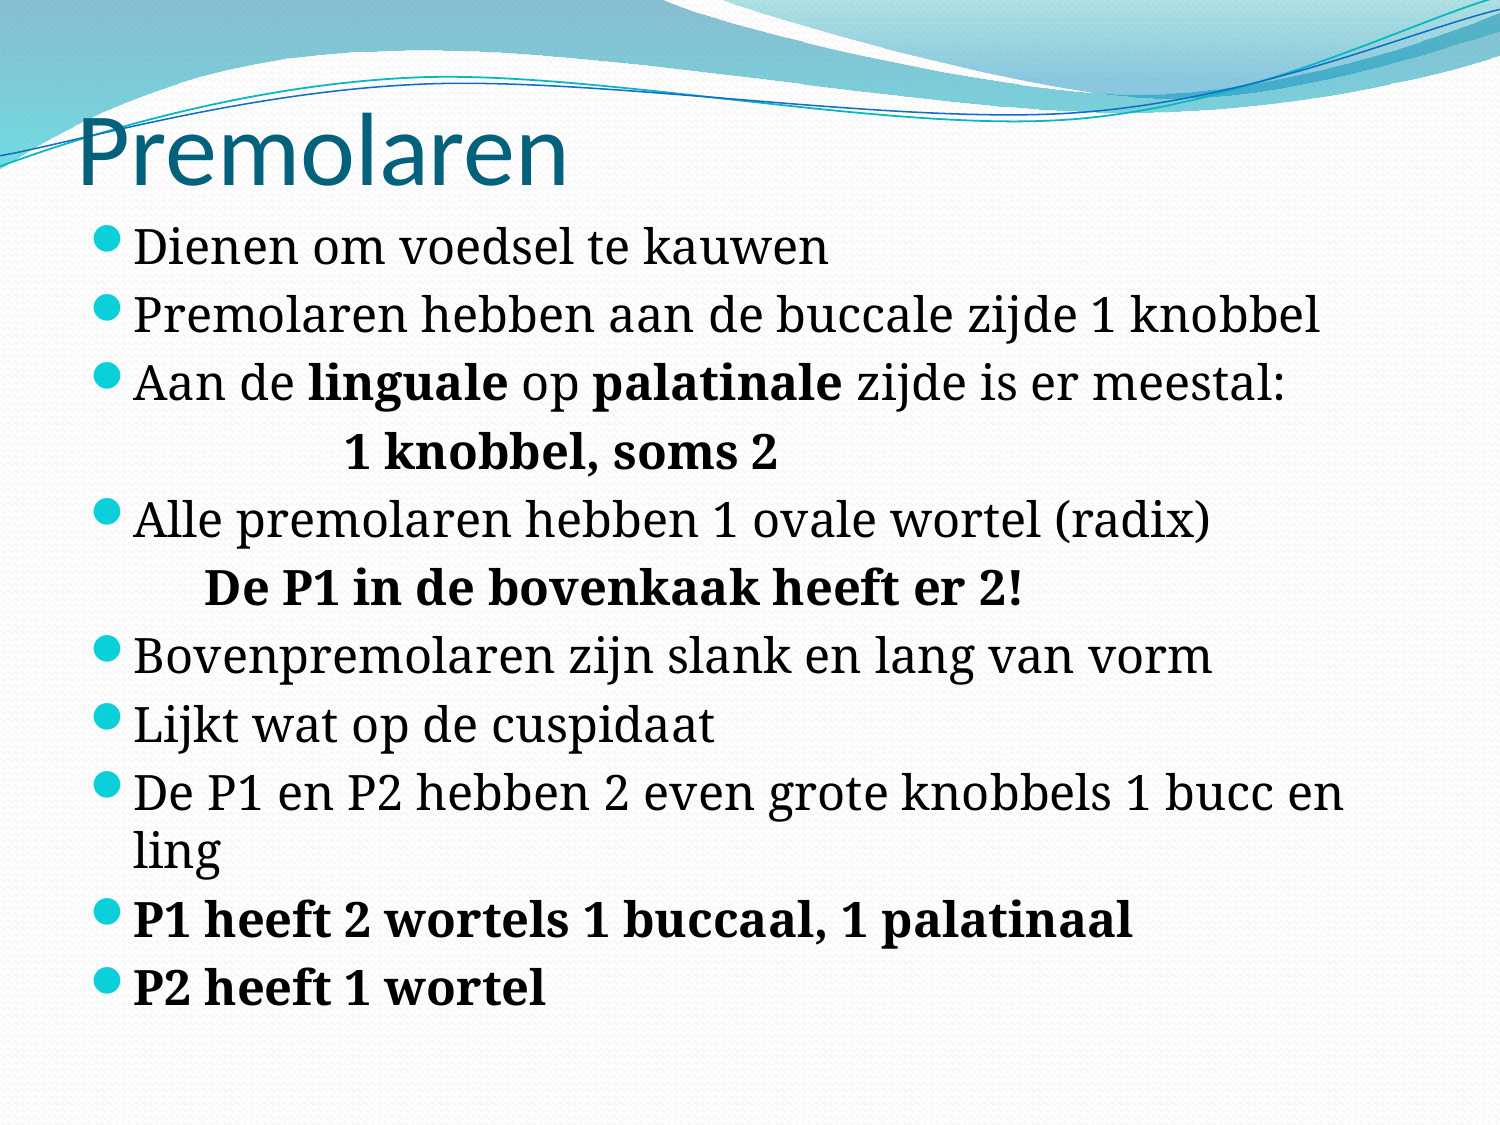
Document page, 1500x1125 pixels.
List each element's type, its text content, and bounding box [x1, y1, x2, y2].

list Dienen om voedsel te kauwen Premolaren hebben aan de buccale zijde 1 knobbel Aan de linguale op palatinale zijde is er meestal: 1 knobbel, soms 2 Alle premolaren hebben 1 ovale wortel (radix) De P1 in de bovenkaak heeft er 2! Bovenpremolaren zijn slank en lang van vorm Lijkt wat op de cuspidaat De P1 en P2 hebben 2 even grote knobbels 1 bucc en ling P1 heeft 2 wortels 1 buccaal, 1 palatinaal P2 heeft 1 wortel [75, 208, 1425, 1038]
title Premolaren [76, 19, 1427, 207]
